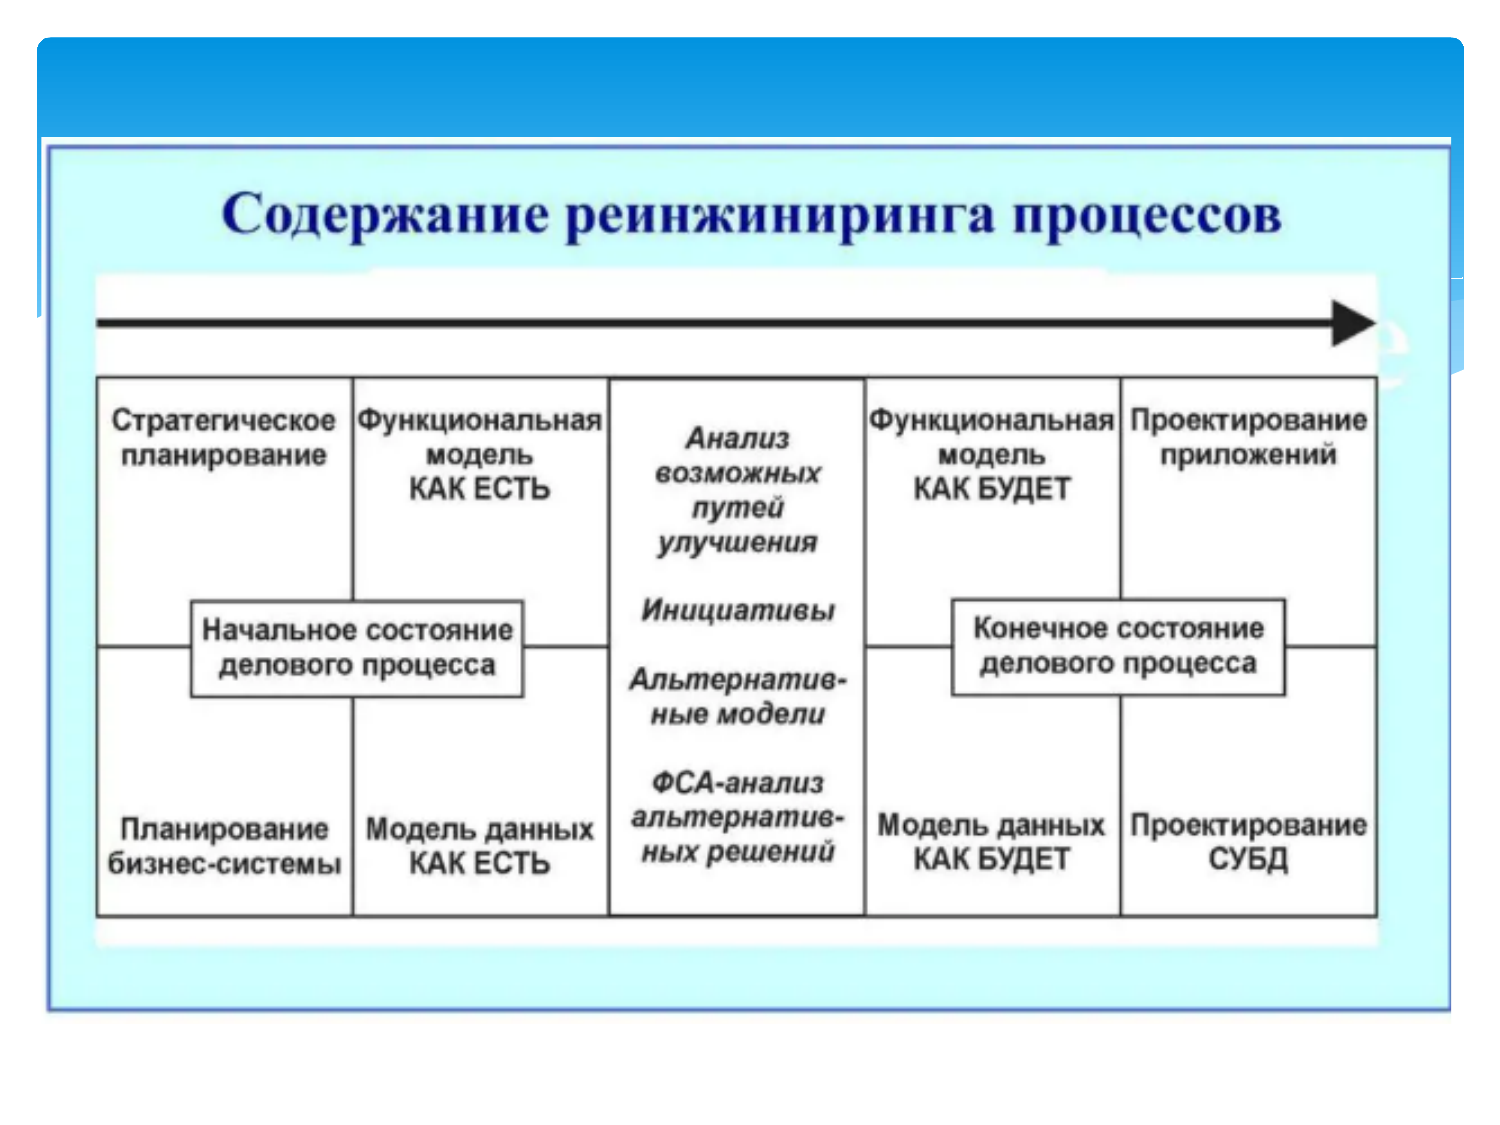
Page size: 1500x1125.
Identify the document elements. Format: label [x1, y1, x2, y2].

picture [40, 136, 1452, 1024]
